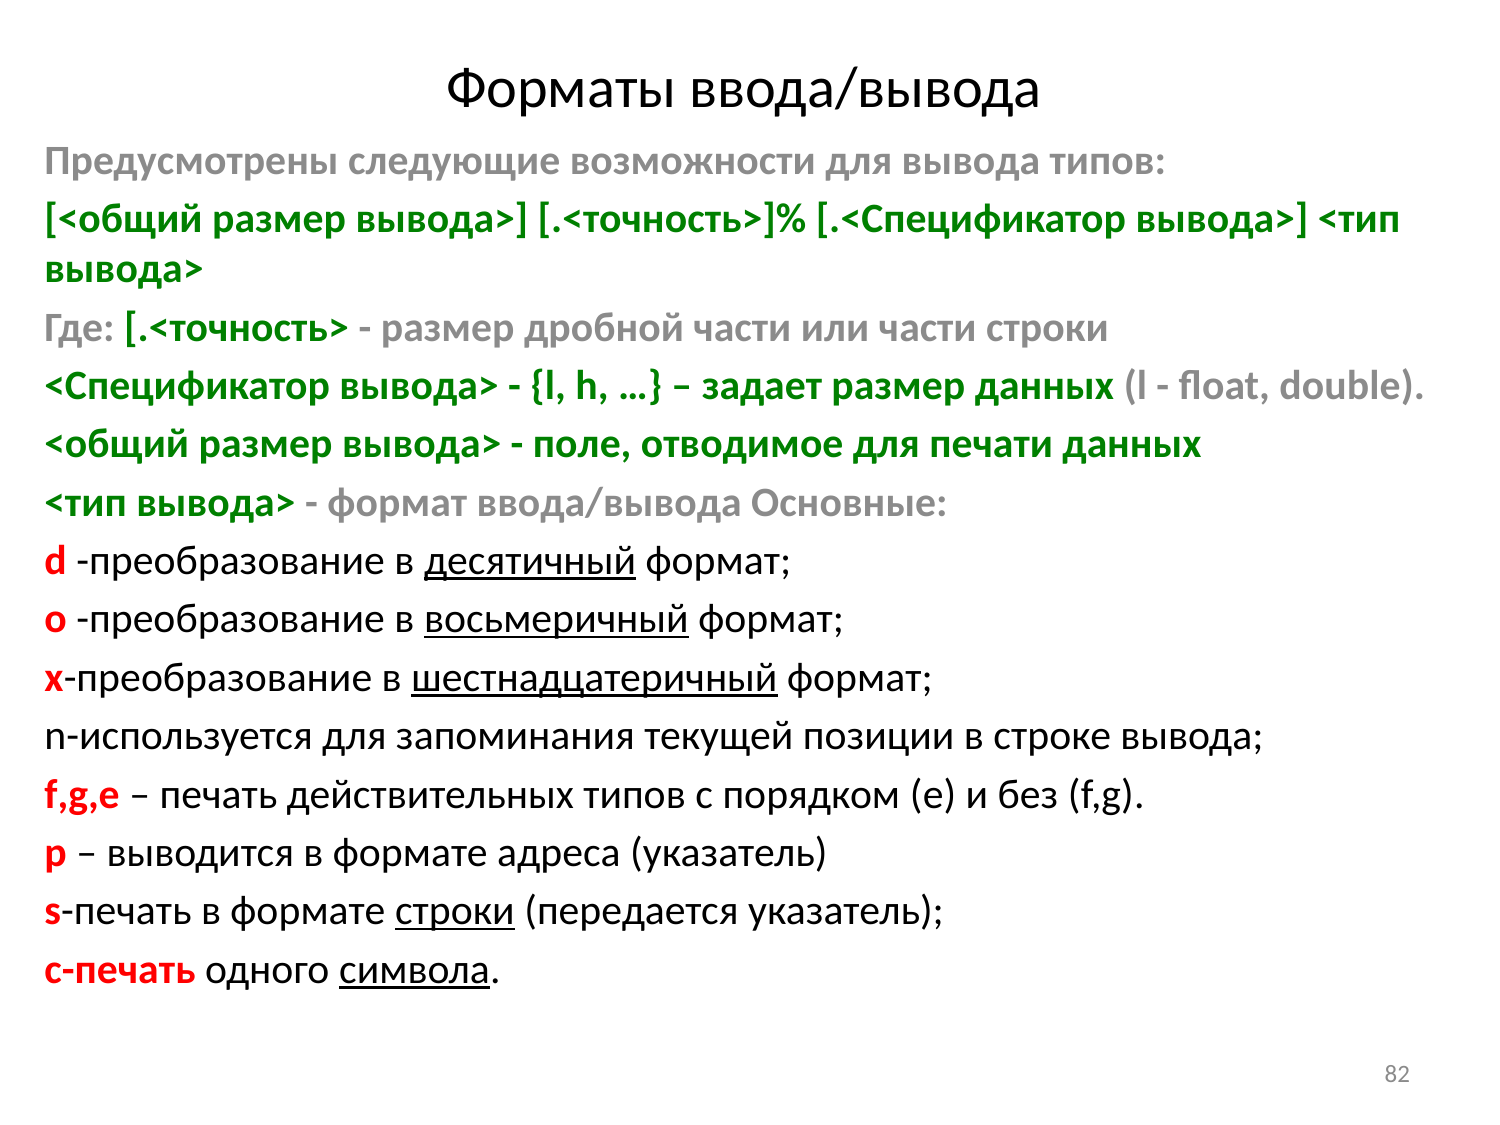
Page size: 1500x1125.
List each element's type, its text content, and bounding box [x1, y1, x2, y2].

text_box Предусмотрены следующие возможности для вывода типов: [<общий размер вывода>] [.<точность>]% [.<Спецификатор вывода>] <тип вывода> Где: [.<точность> - размер дробной части или части строки <Спецификатор вывода> - {l, h, …} – задает размер данных (l - float, double). <общий размер вывода> - поле, отводимое для печати данных <тип вывода> - формат ввода/вывода Основные: d -преобразование в десятичный формат; о -преобразование в восьмеричный формат; x-преобразование в шестнадцатеричный формат; n-используется для запоминания текущей позиции в строке вывода; f,g,е – печать действительных типов с порядком (e) и без (f,g). p – выводится в формате адреса (указатель) s-печать в формате строки (передается указатель); с-печать одного символа. [29, 125, 1453, 1047]
slide_number 82 [1074, 1042, 1425, 1103]
title Форматы ввода/вывода [206, 19, 1282, 125]
